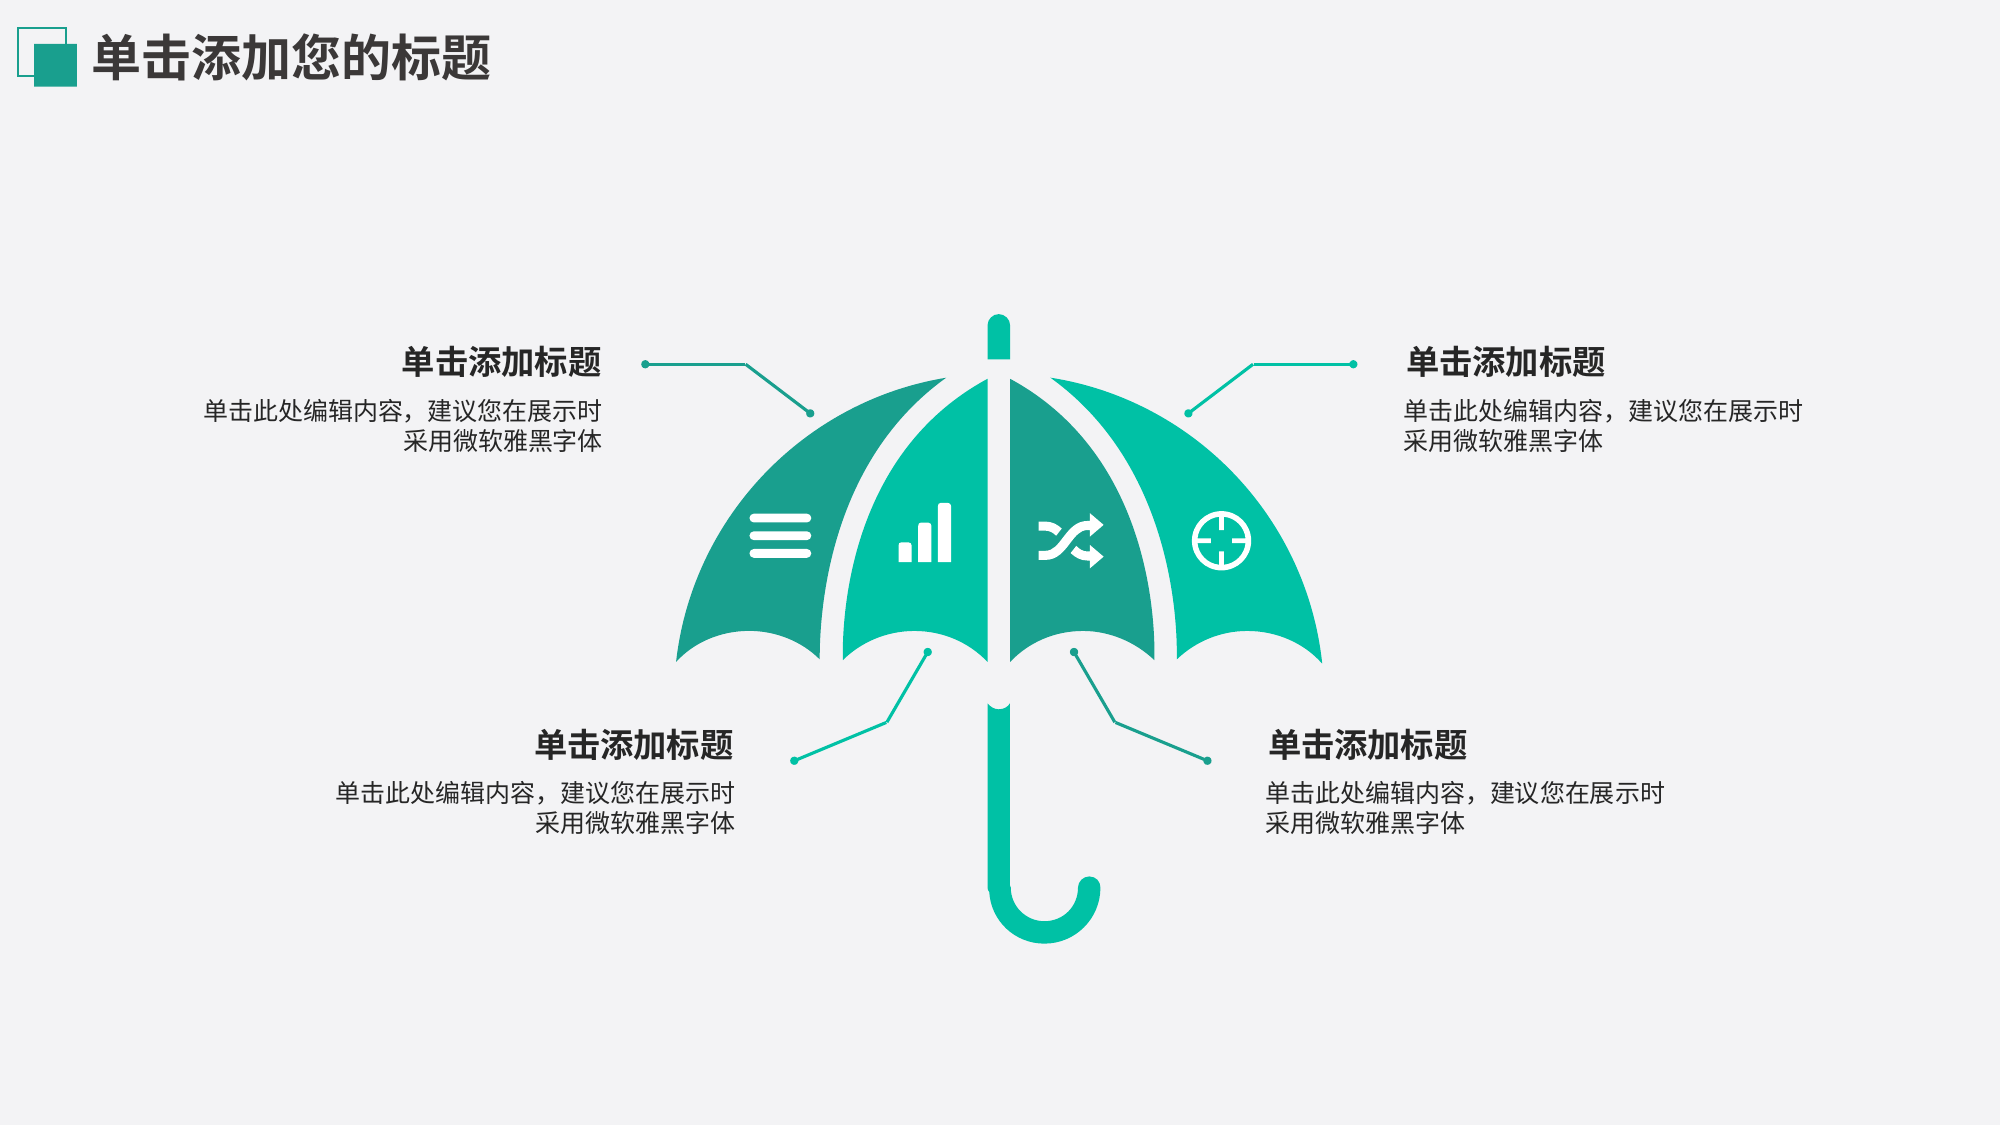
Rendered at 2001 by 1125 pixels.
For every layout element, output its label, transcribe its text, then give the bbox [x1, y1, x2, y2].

text_box [937, 502, 952, 563]
text_box [987, 703, 1101, 944]
text_box [676, 377, 947, 662]
text_box 单击此处编辑内容，建议您在展示时采用微软雅黑字体 [1403, 395, 1814, 456]
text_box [1058, 681, 1224, 731]
text_box 单击添加标题 [418, 722, 749, 766]
text_box [918, 522, 932, 563]
text_box [1010, 378, 1155, 662]
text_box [1188, 364, 1354, 414]
text_box [749, 548, 812, 558]
text_box [749, 531, 812, 541]
text_box [1191, 511, 1252, 571]
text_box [645, 364, 811, 414]
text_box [778, 681, 944, 731]
text_box 单击此处编辑内容，建议您在展示时采用微软雅黑字体 [1265, 777, 1676, 838]
text_box [842, 378, 988, 662]
text_box [987, 314, 1011, 360]
text_box 单击添加标题 [1391, 339, 1722, 383]
text_box [1038, 513, 1104, 560]
text_box 单击添加标题 [286, 339, 617, 383]
text_box 单击此处编辑内容，建议您在展示时采用微软雅黑字体 [191, 395, 604, 456]
text_box [749, 513, 812, 523]
text_box [1050, 377, 1323, 664]
text_box [1070, 544, 1104, 569]
text_box 单击此处编辑内容，建议您在展示时采用微软雅黑字体 [323, 777, 736, 838]
text_box 单击添加标题 [1253, 722, 1584, 766]
text_box [898, 542, 912, 563]
text_box 单击添加您的标题 [76, 19, 565, 94]
